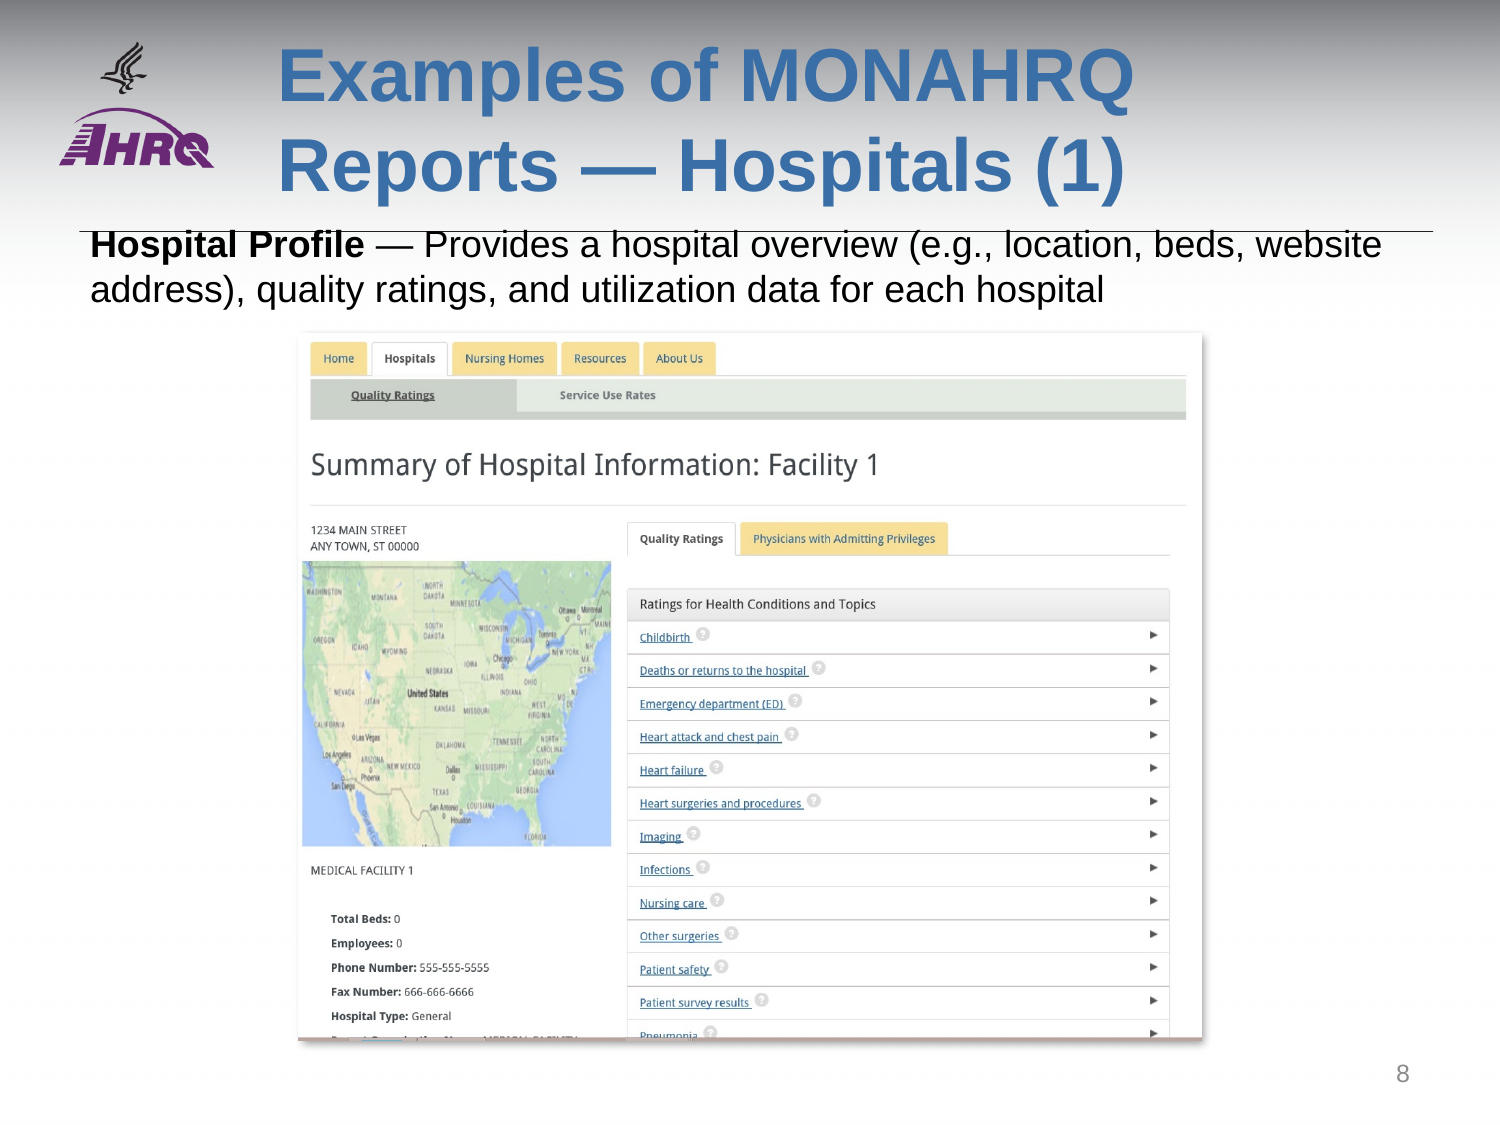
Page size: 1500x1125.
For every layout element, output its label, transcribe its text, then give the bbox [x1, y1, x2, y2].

list Hospital Profile — Provides a hospital overview (e.g., location, beds, website address), quality ratings, and utilization data for each hospital [75, 212, 1425, 375]
slide_number 8 [1074, 1042, 1425, 1103]
title Examples of MONAHRQ Reports — Hospitals (1) [262, 45, 1425, 188]
picture [0, 0, 1500, 1125]
